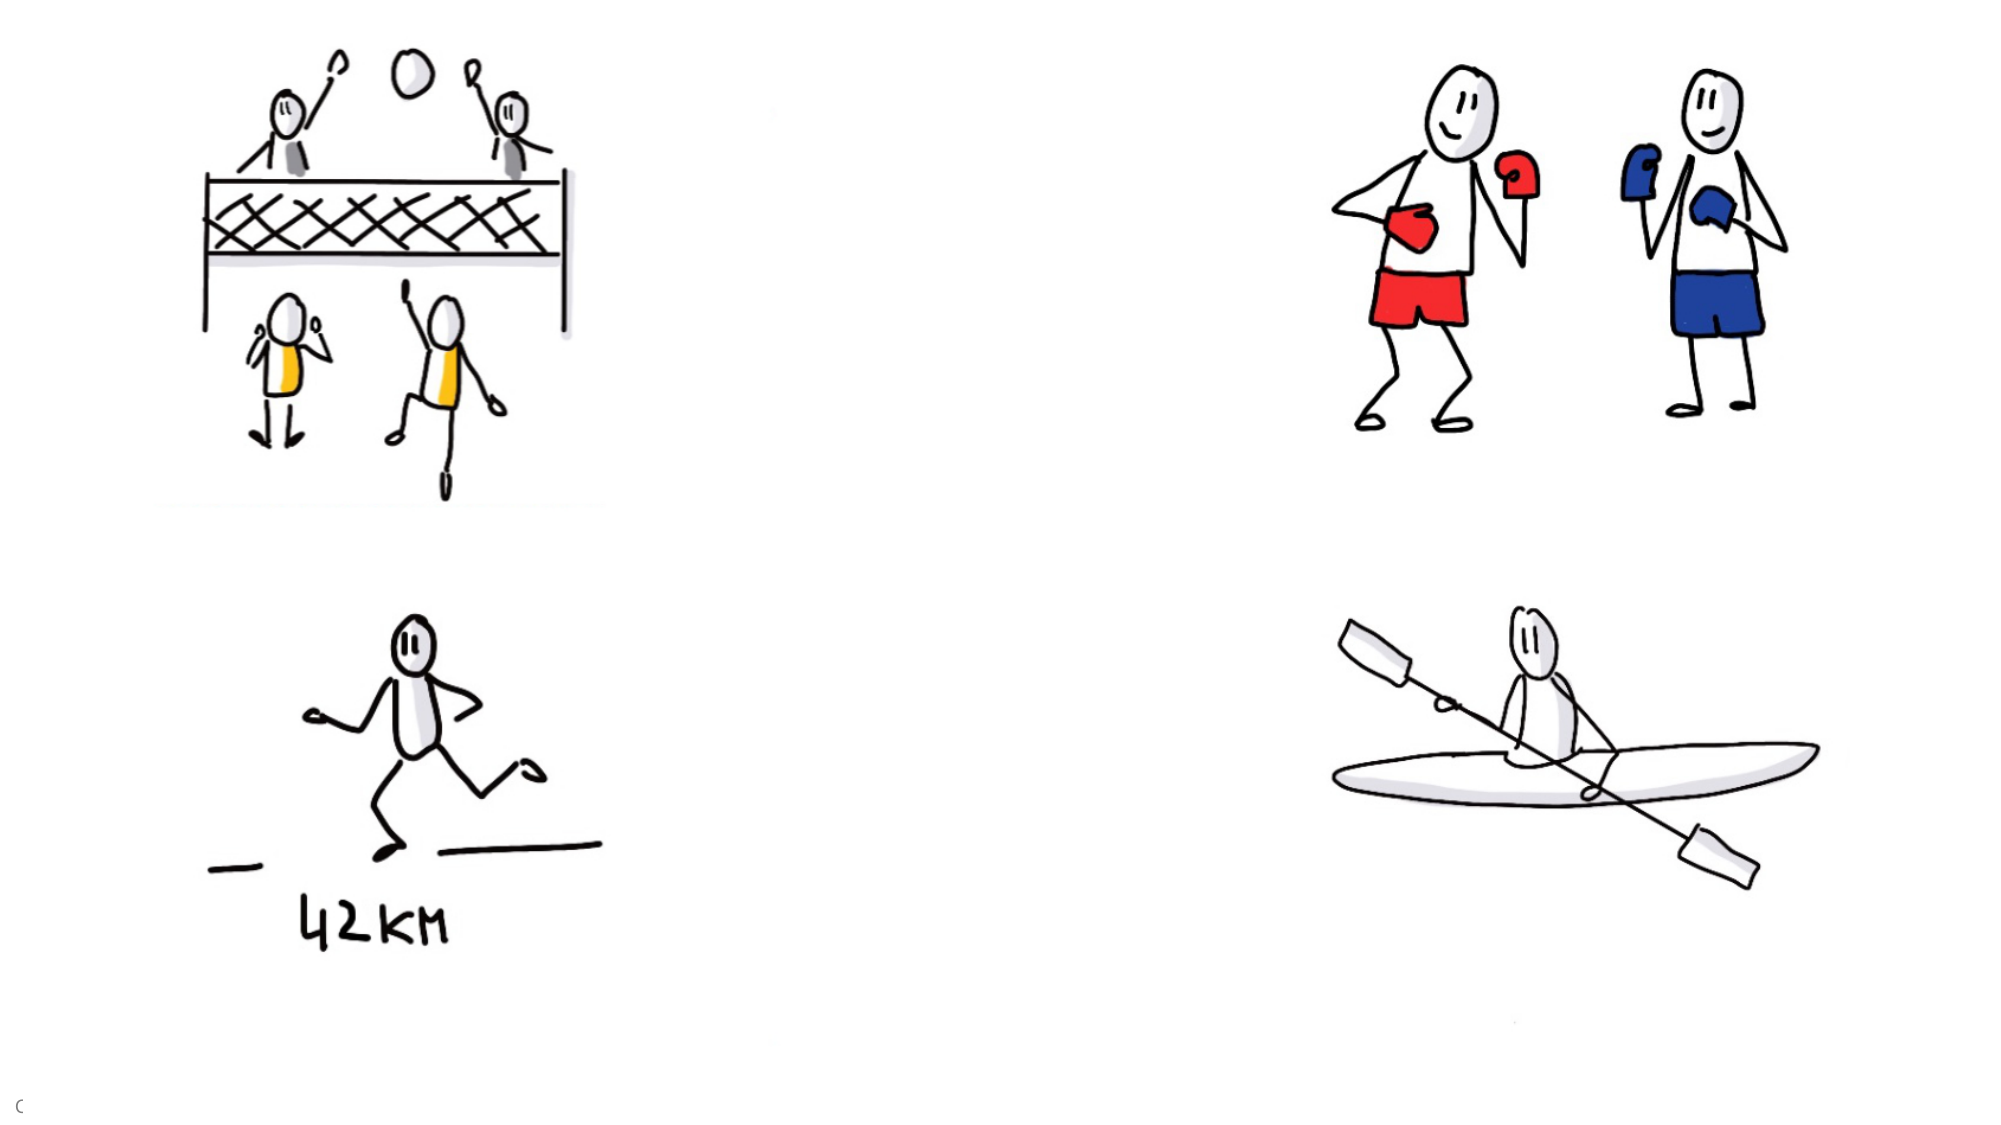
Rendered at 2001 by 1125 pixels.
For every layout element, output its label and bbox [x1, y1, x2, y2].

picture [22, 0, 1977, 1125]
text_box [0, 1087, 22, 1125]
